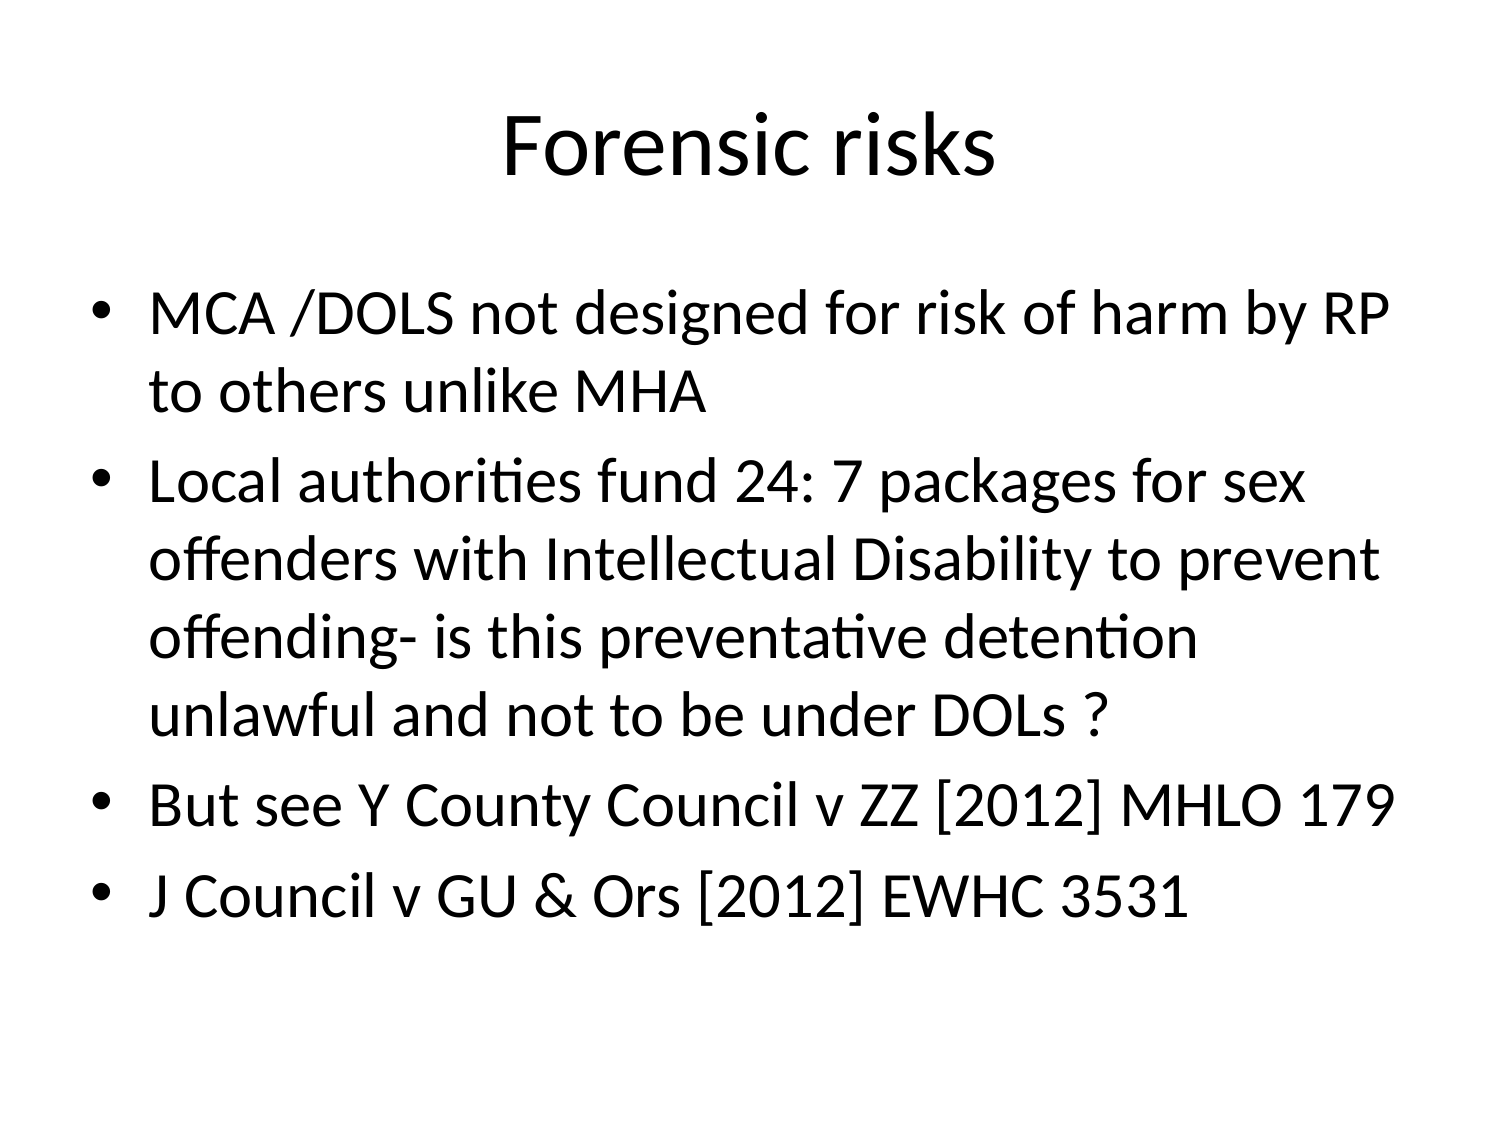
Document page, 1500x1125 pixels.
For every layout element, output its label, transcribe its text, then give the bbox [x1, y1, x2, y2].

title Forensic risks [75, 45, 1425, 233]
list MCA /DOLS not designed for risk of harm by RP to others unlike MHA Local authorities fund 24: 7 packages for sex offenders with Intellectual Disability to prevent offending- is this preventative detention unlawful and not to be under DOLs ? But see Y County Council v ZZ [2012] MHLO 179 J Council v GU & Ors [2012] EWHC 3531 [75, 262, 1425, 1005]
